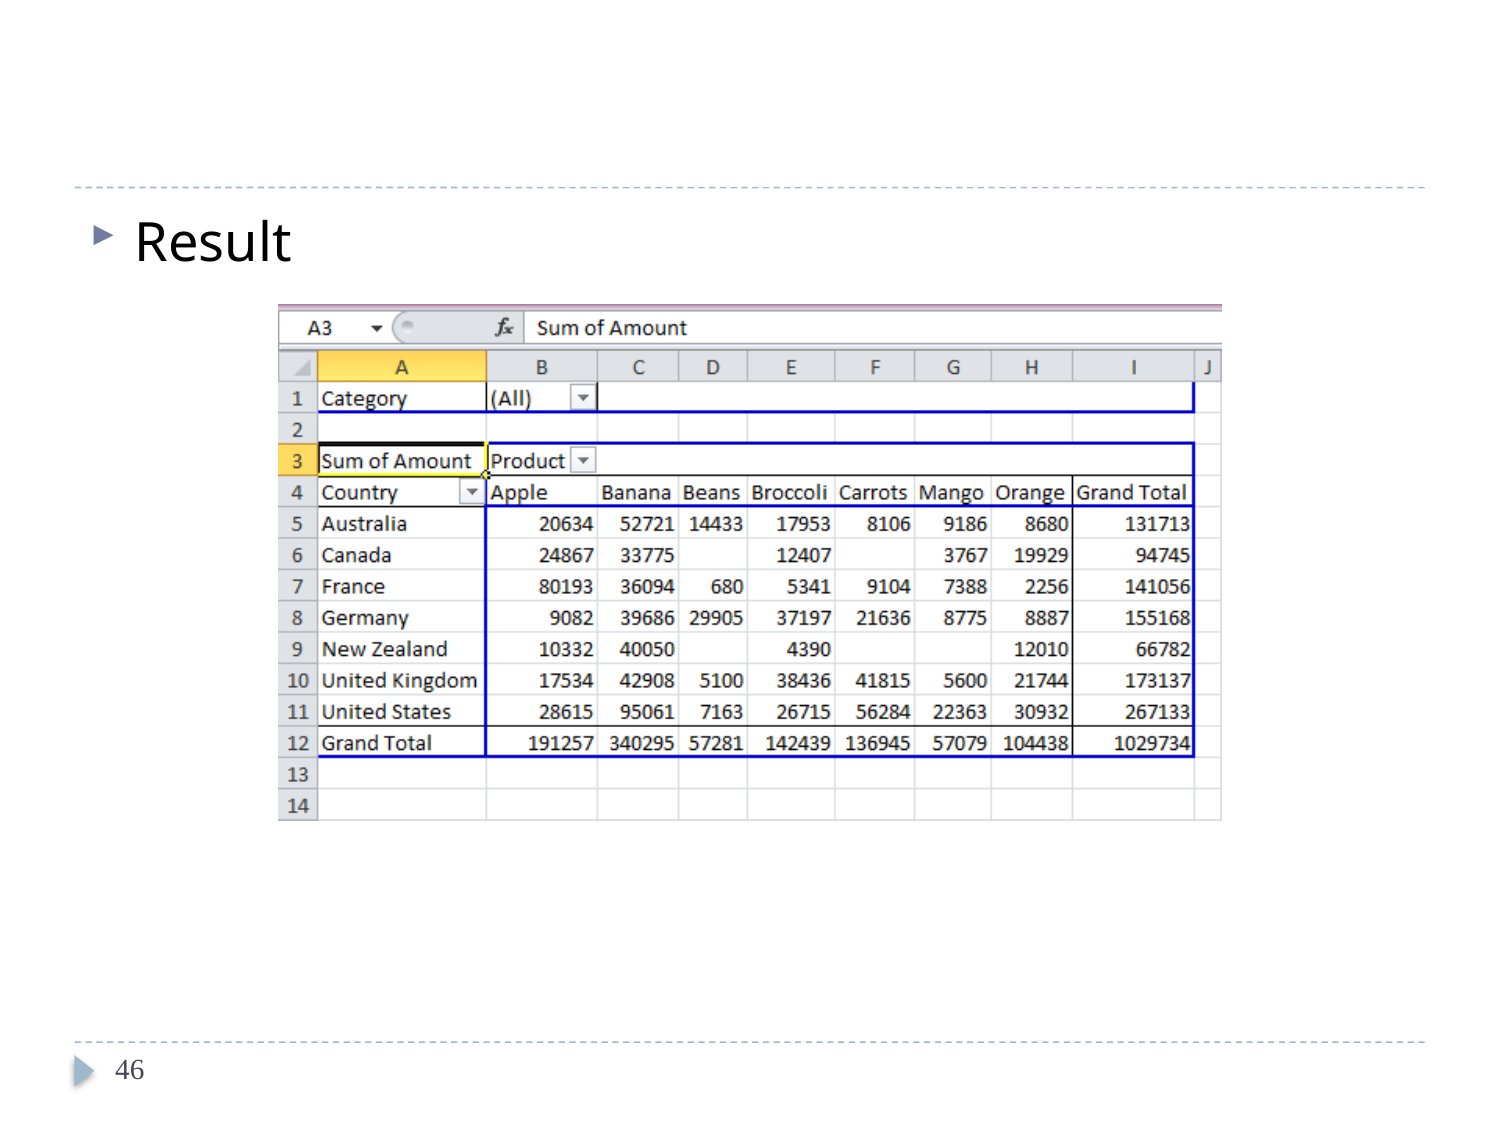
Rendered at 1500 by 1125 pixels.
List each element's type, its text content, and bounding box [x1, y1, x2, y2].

list Result [74, 199, 1426, 1011]
slide_number 46 [100, 1042, 426, 1103]
picture [277, 304, 1223, 821]
